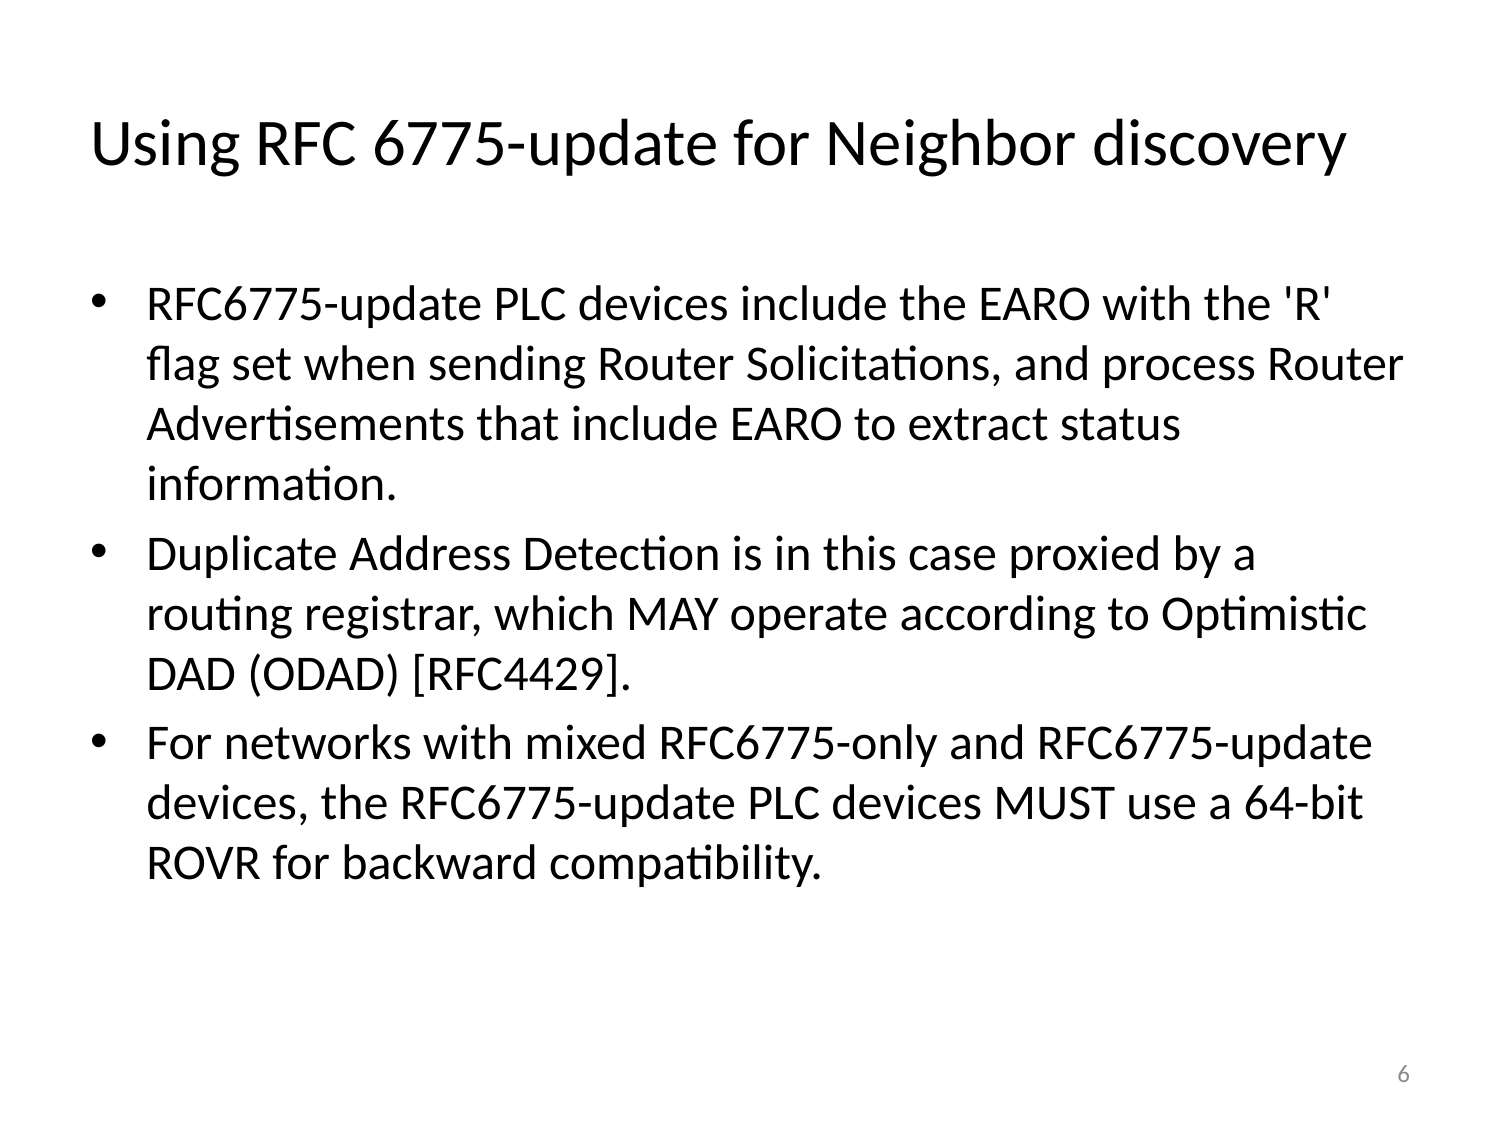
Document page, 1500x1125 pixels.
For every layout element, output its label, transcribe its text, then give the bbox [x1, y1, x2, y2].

slide_number 6 [1074, 1042, 1425, 1103]
title Using RFC 6775-update for Neighbor discovery [75, 45, 1425, 233]
list RFC6775-update PLC devices include the EARO with the 'R' flag set when sending Router Solicitations, and process Router Advertisements that include EARO to extract status information. Duplicate Address Detection is in this case proxied by a routing registrar, which MAY operate according to Optimistic DAD (ODAD) [RFC4429]. For networks with mixed RFC6775-only and RFC6775-update devices, the RFC6775-update PLC devices MUST use a 64-bit ROVR for backward compatibility. [75, 262, 1425, 1005]
